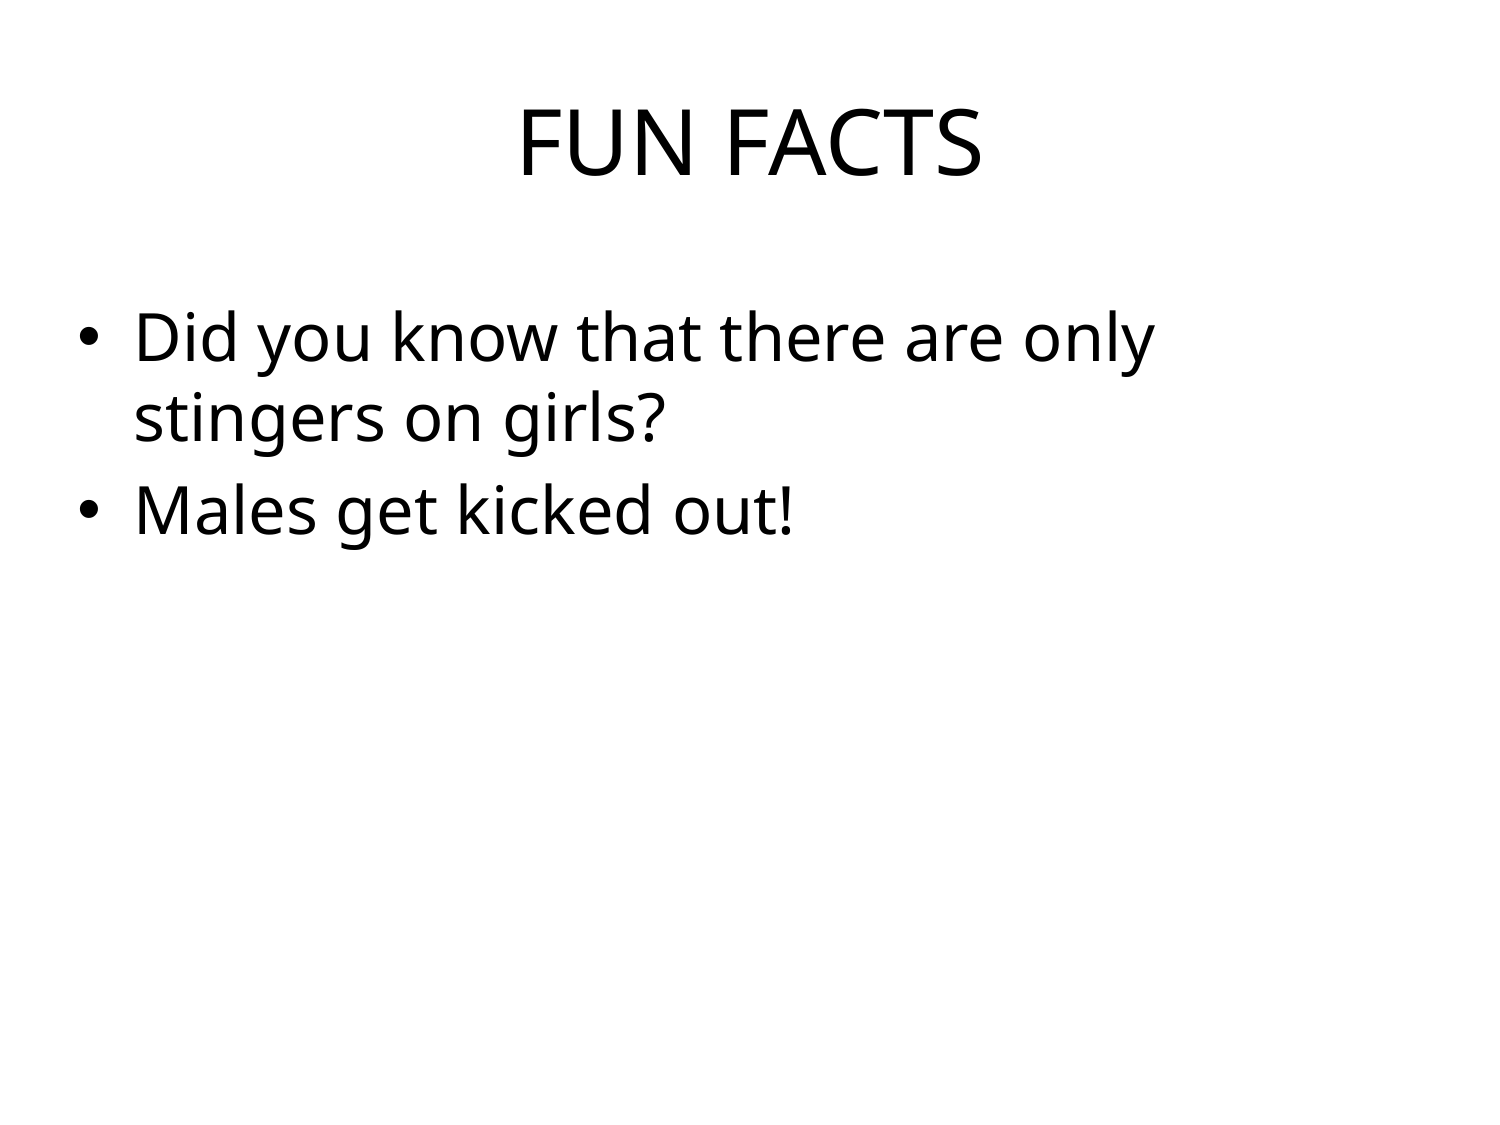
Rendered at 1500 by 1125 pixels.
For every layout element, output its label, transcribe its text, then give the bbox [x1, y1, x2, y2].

list Did you know that there are only stingers on girls? Males get kicked out! [62, 287, 1413, 1030]
title FUN FACTS [75, 45, 1425, 233]
